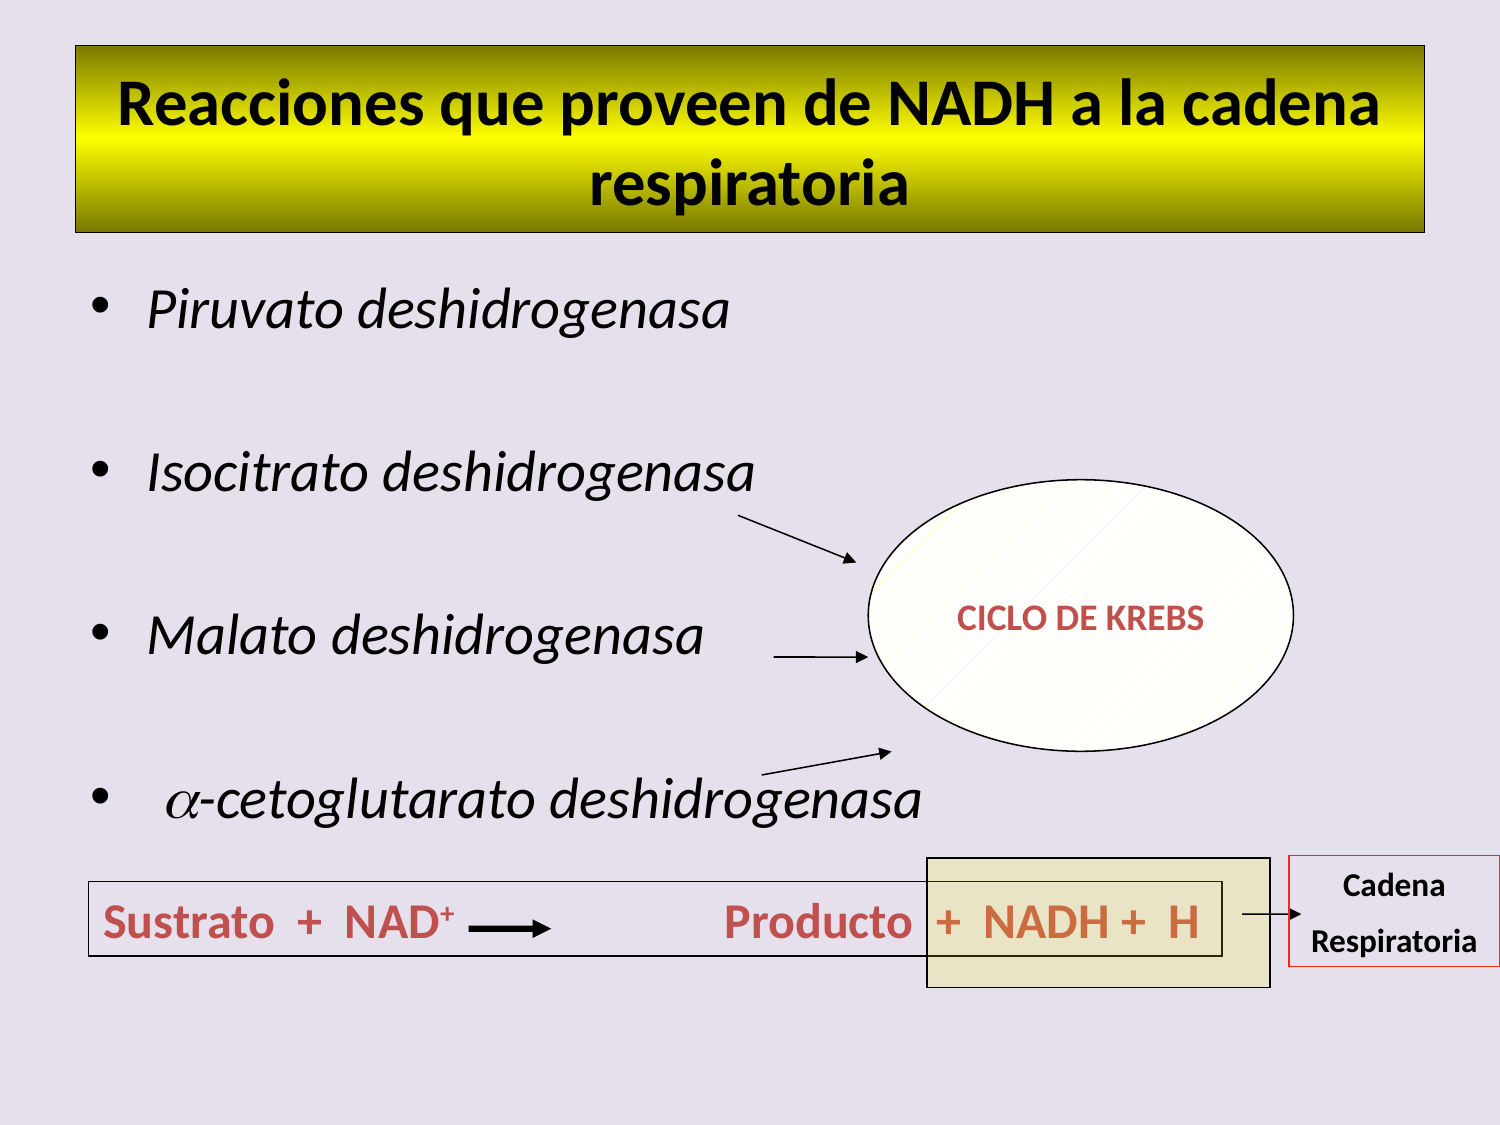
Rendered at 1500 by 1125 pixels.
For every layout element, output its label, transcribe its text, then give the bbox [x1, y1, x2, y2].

title Reacciones que proveen de NADH a la cadena respiratoria [75, 45, 1425, 233]
list Piruvato deshidrogenasa Isocitrato deshidrogenasa Malato deshidrogenasa a-cetoglutarato deshidrogenasa [75, 262, 1425, 1005]
text_box [927, 857, 1270, 988]
text_box Cadena Respiratoria [1288, 855, 1500, 967]
text_box Sustrato + NAD+ Producto + NADH + H [88, 881, 927, 957]
text_box [468, 922, 552, 935]
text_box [737, 479, 1294, 776]
